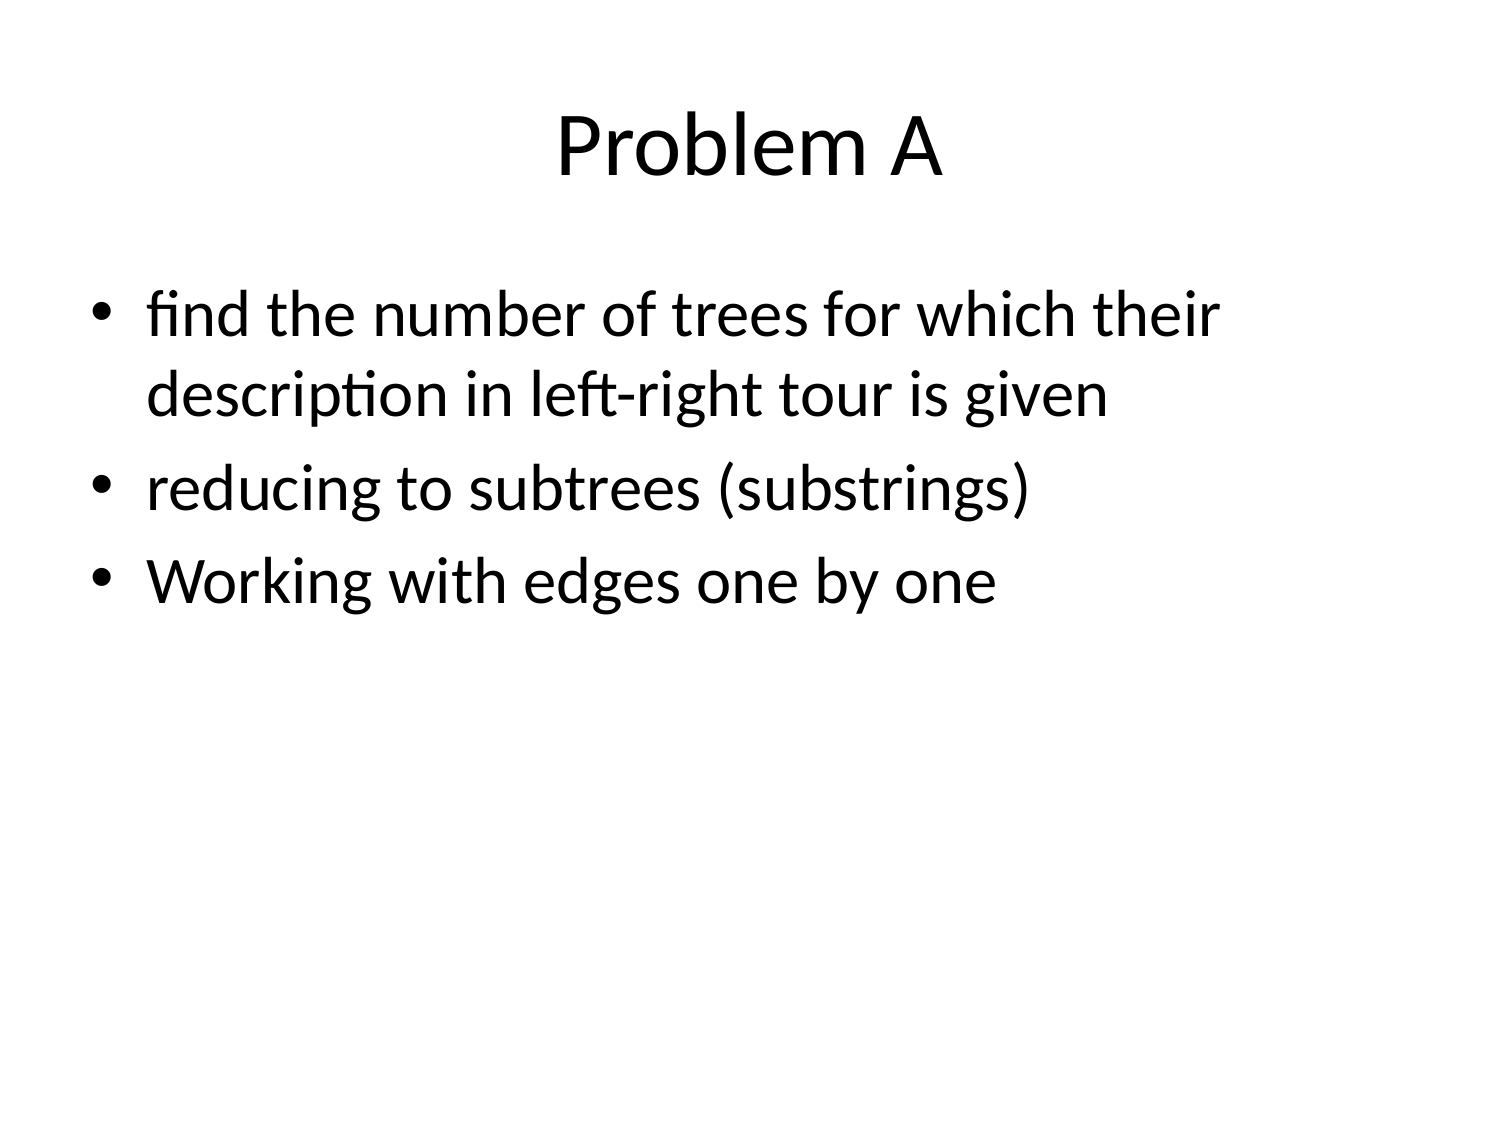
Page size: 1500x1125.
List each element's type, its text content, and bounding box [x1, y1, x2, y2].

list find the number of trees for which their description in left-right tour is given reducing to subtrees (substrings) Working with edges one by one [75, 262, 1425, 1005]
title Problem A [75, 45, 1425, 233]
